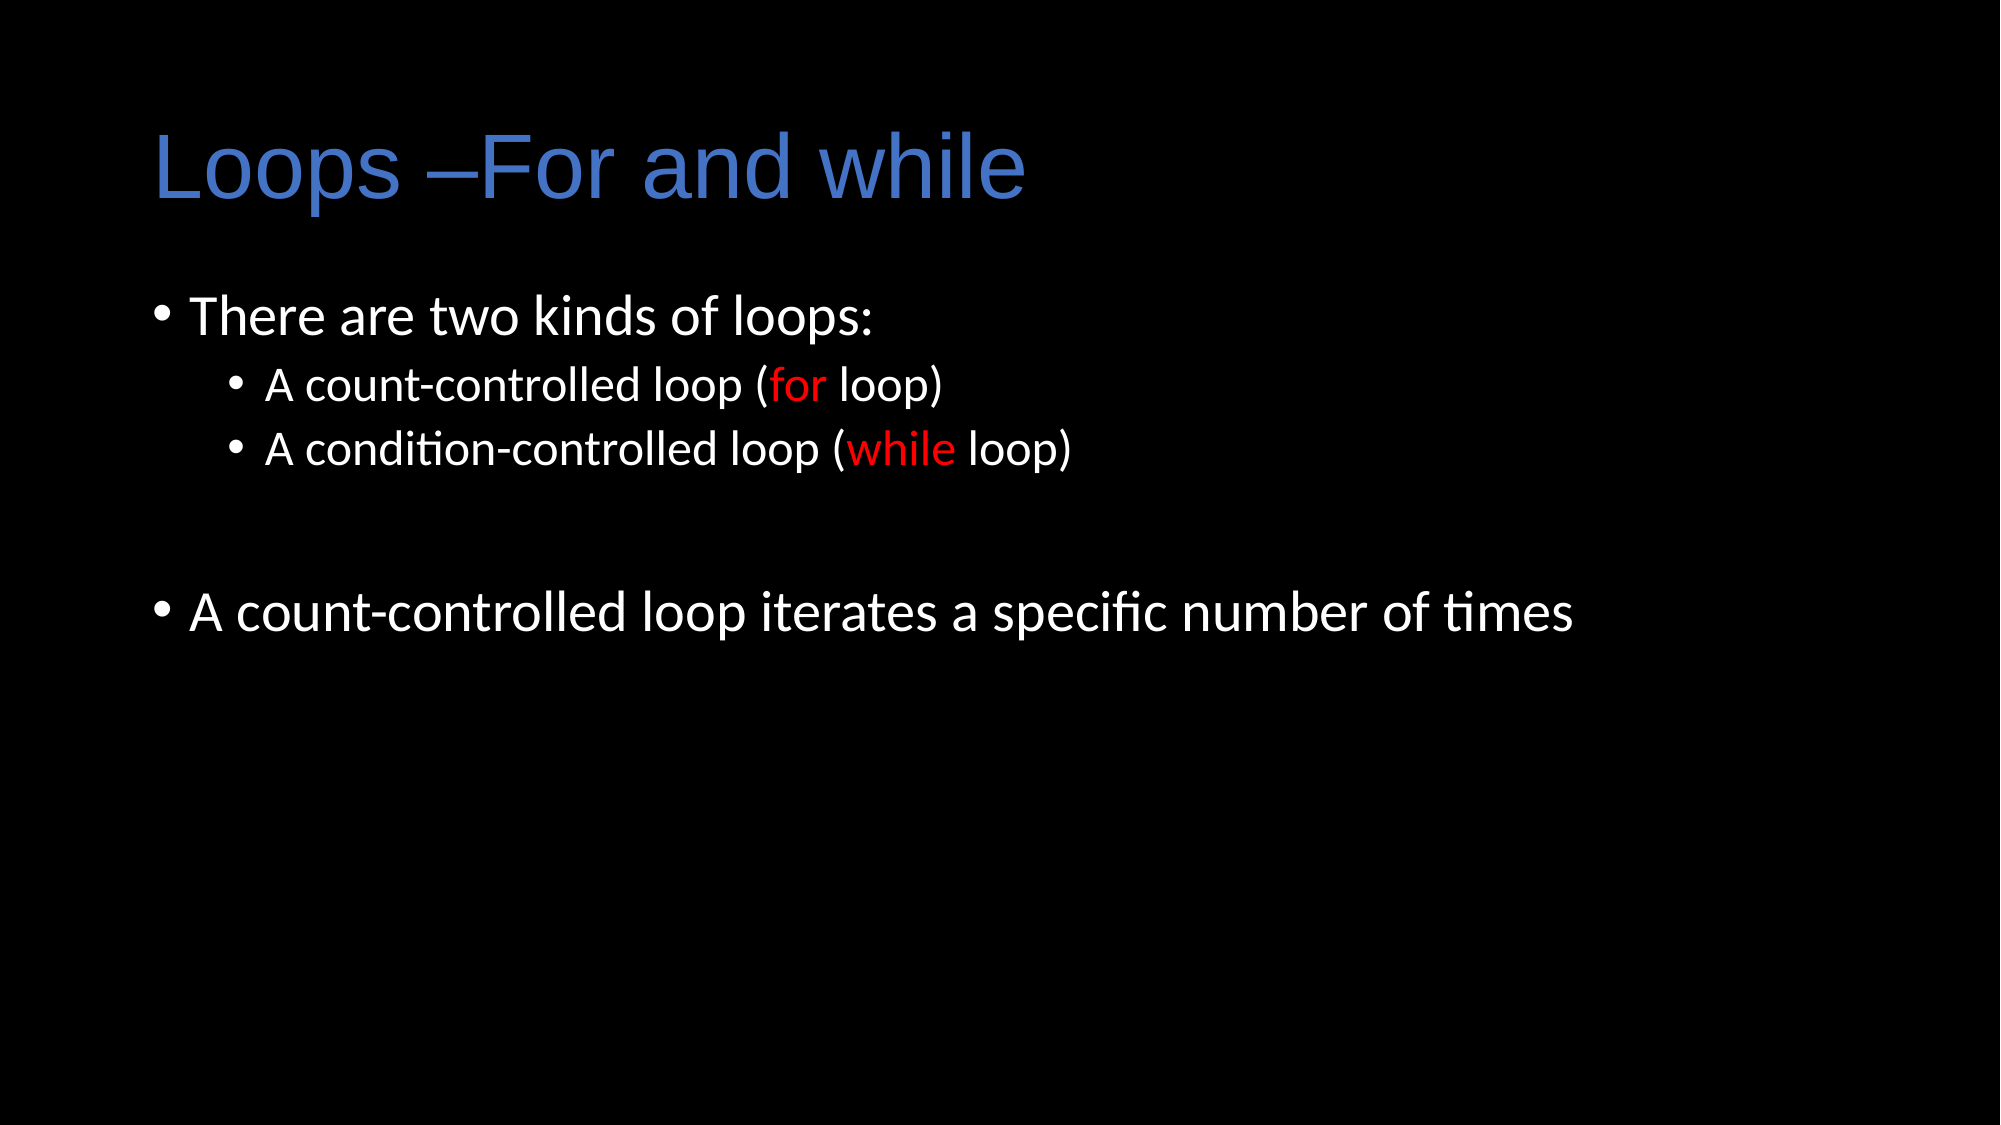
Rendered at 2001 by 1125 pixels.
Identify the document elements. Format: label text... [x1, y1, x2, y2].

title Loops –For and while [137, 59, 1863, 277]
list There are two kinds of loops: A count-controlled loop (for loop) A condition-controlled loop (while loop) A count-controlled loop iterates a specific number of times [137, 277, 1863, 992]
